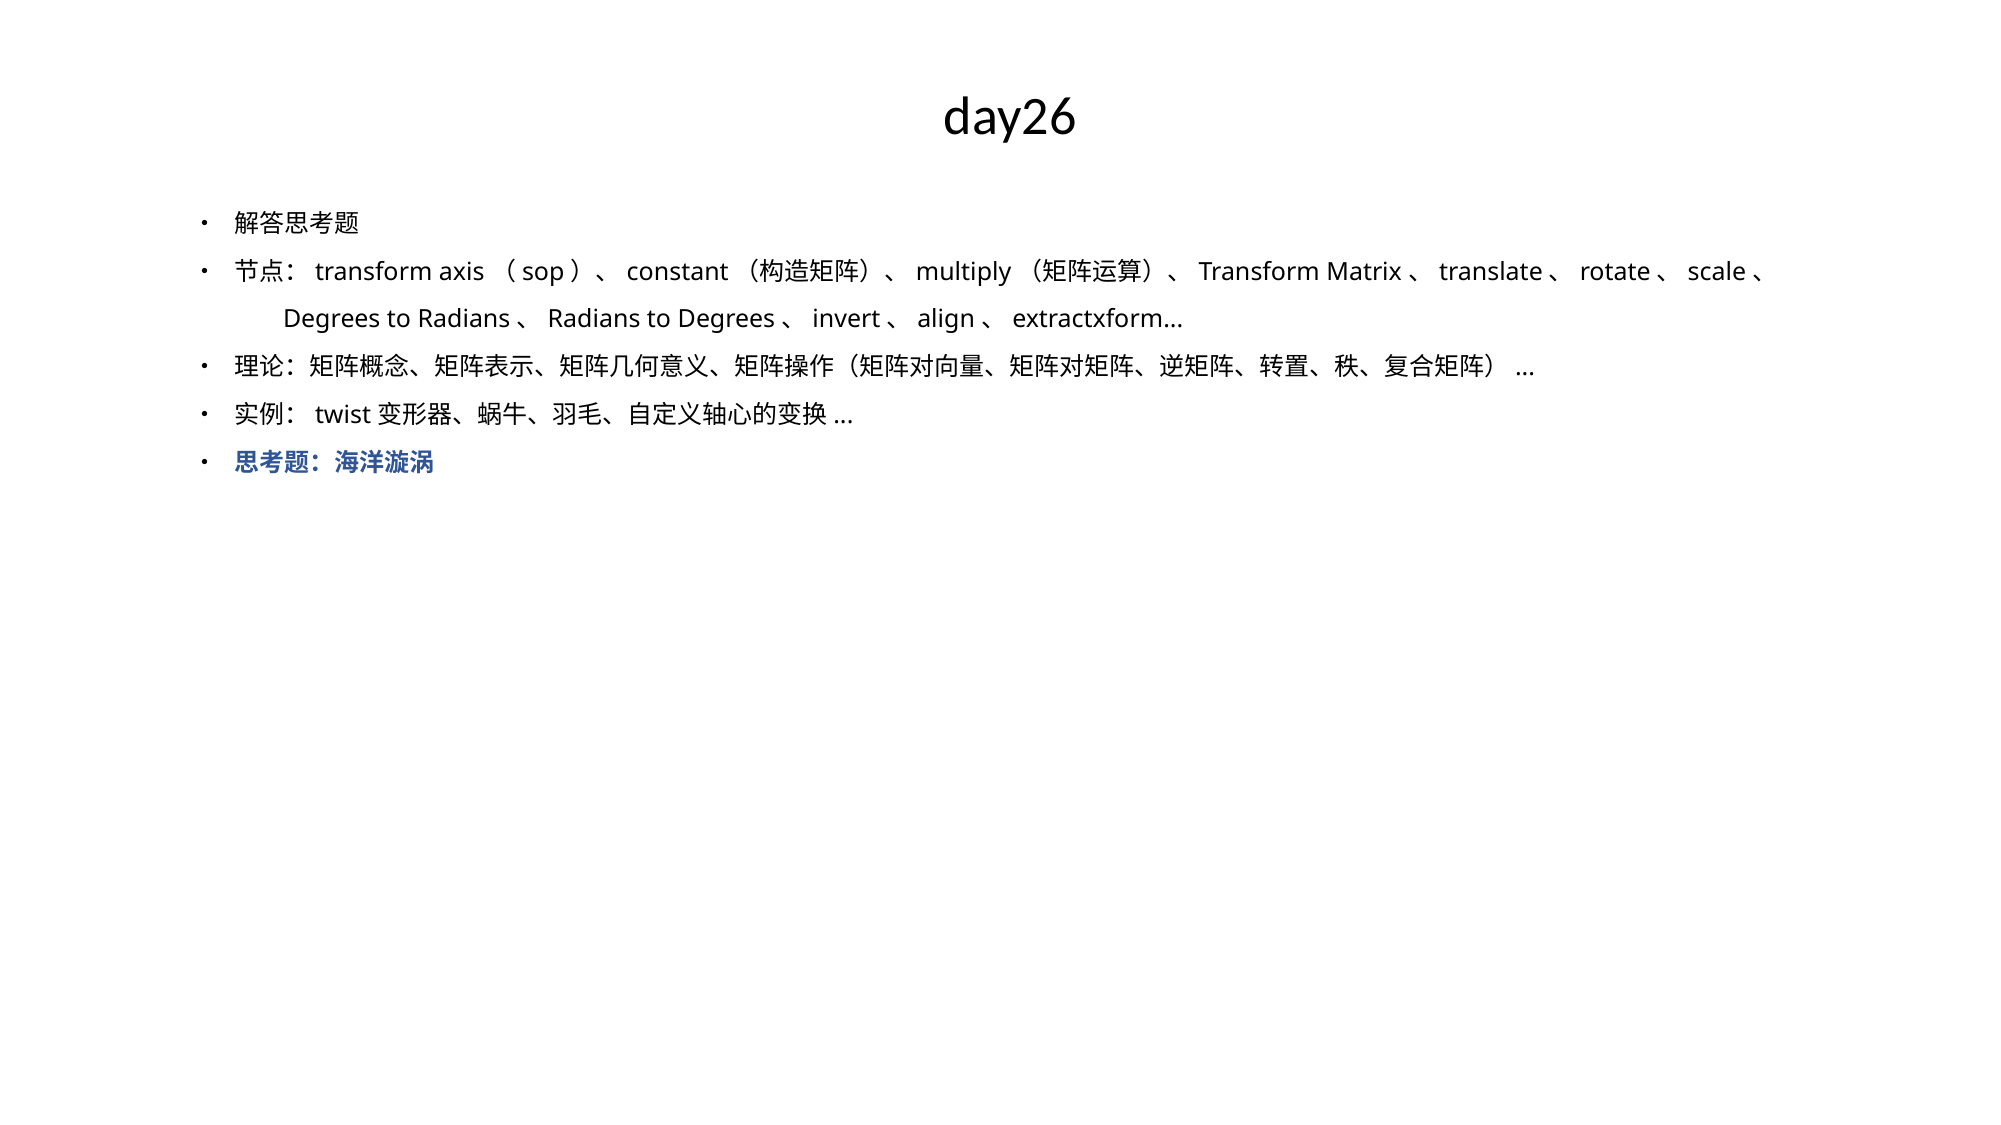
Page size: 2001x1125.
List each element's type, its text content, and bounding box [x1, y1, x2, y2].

title day26 [711, 41, 1309, 154]
subtitle • 解答思考题 • 节点：transform axis（sop）、constant（构造矩阵）、multiply（矩阵运算）、Transform Matrix、translate、rotate、scale、 Degrees to Radians、Radians to Degrees、invert、align、extractxform... • 理论：矩阵概念、矩阵表示、矩阵几何意义、矩阵操作（矩阵对向量、矩阵对矩阵、逆矩阵、转置、秩、复合矩阵）... • 实例：twist变形器、蜗牛、羽毛、自定义轴心的变换... • 思考题：海洋漩涡 [176, 203, 1815, 903]
